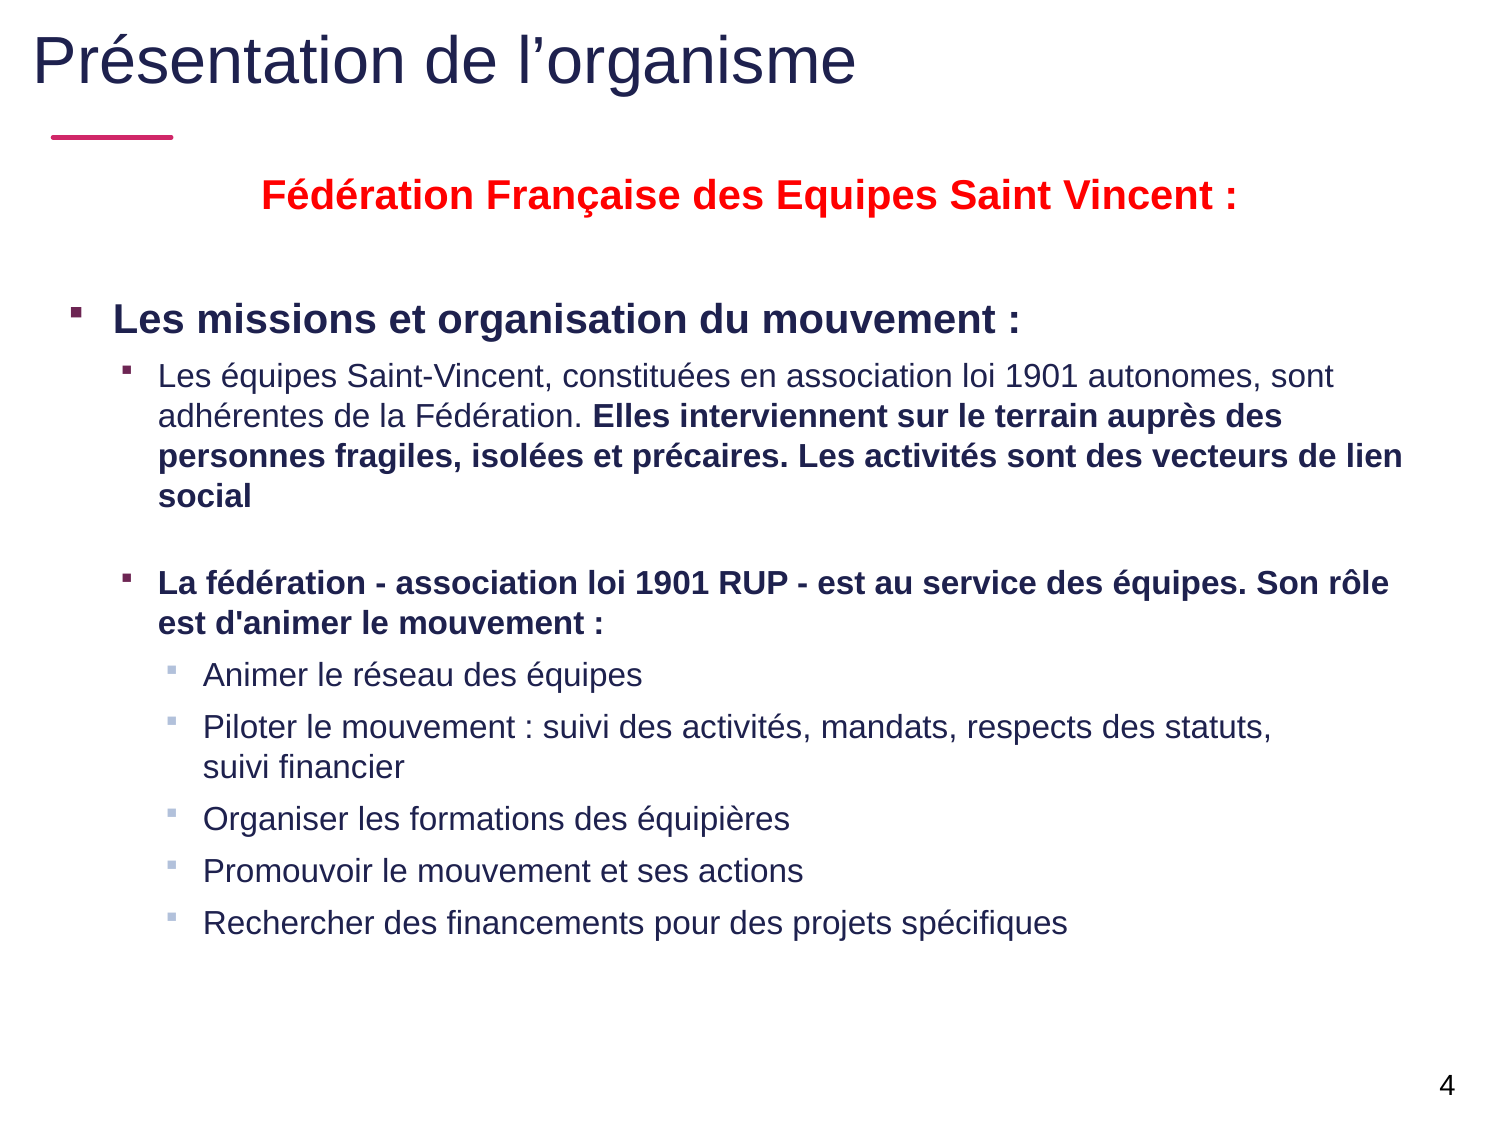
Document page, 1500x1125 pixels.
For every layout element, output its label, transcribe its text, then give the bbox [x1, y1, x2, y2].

list Fédération Française des Equipes Saint Vincent : Les missions et organisation du mouvement : Les équipes Saint-Vincent, constituées en association loi 1901 autonomes, sont adhérentes de la Fédération. Elles interviennent sur le terrain auprès des personnes fragiles, isolées et précaires. Les activités sont des vecteurs de lien social La fédération - association loi 1901 RUP - est au service des équipes. Son rôle est d'animer le mouvement : Animer le réseau des équipes Piloter le mouvement : suivi des activités, mandats, respects des statuts, suivi financier Organiser les formations des équipières Promouvoir le mouvement et ses actions Rechercher des financements pour des projets spécifiques [53, 160, 1447, 1050]
list Présentation de l’organisme [17, 9, 1500, 112]
slide_number 4 [1120, 1058, 1471, 1102]
